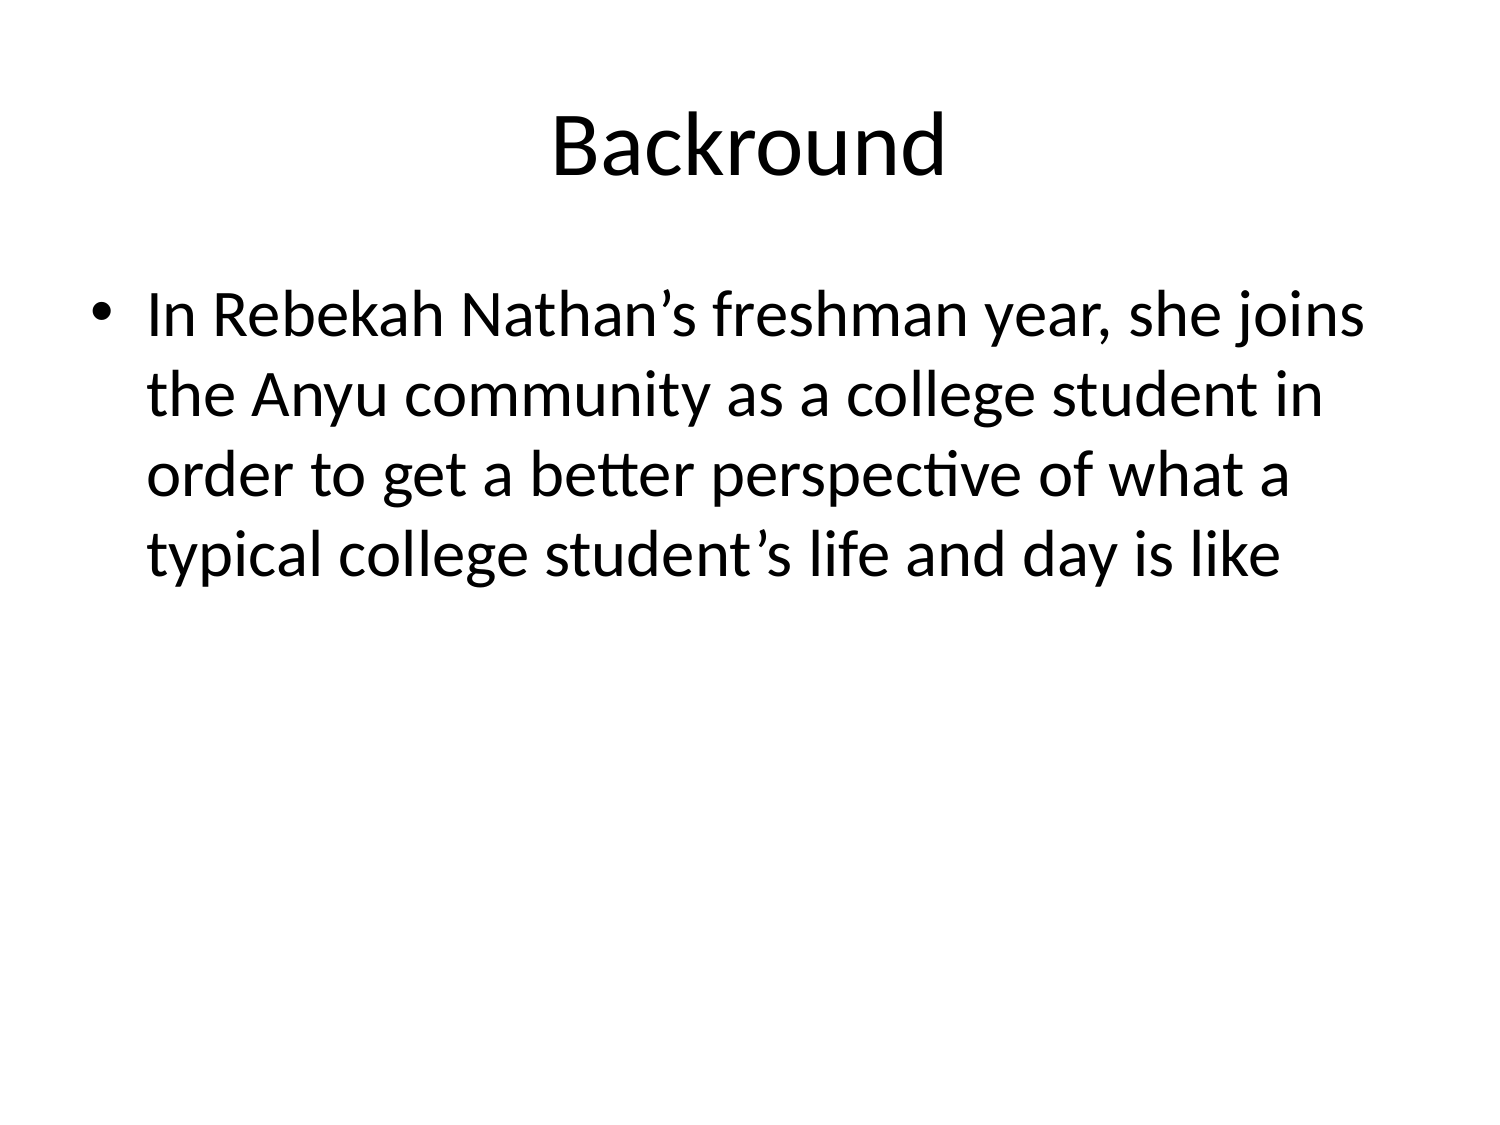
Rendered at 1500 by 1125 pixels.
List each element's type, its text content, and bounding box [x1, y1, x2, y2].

list In Rebekah Nathan’s freshman year, she joins the Anyu community as a college student in order to get a better perspective of what a typical college student’s life and day is like [75, 262, 1425, 1005]
title Backround [75, 45, 1425, 233]
